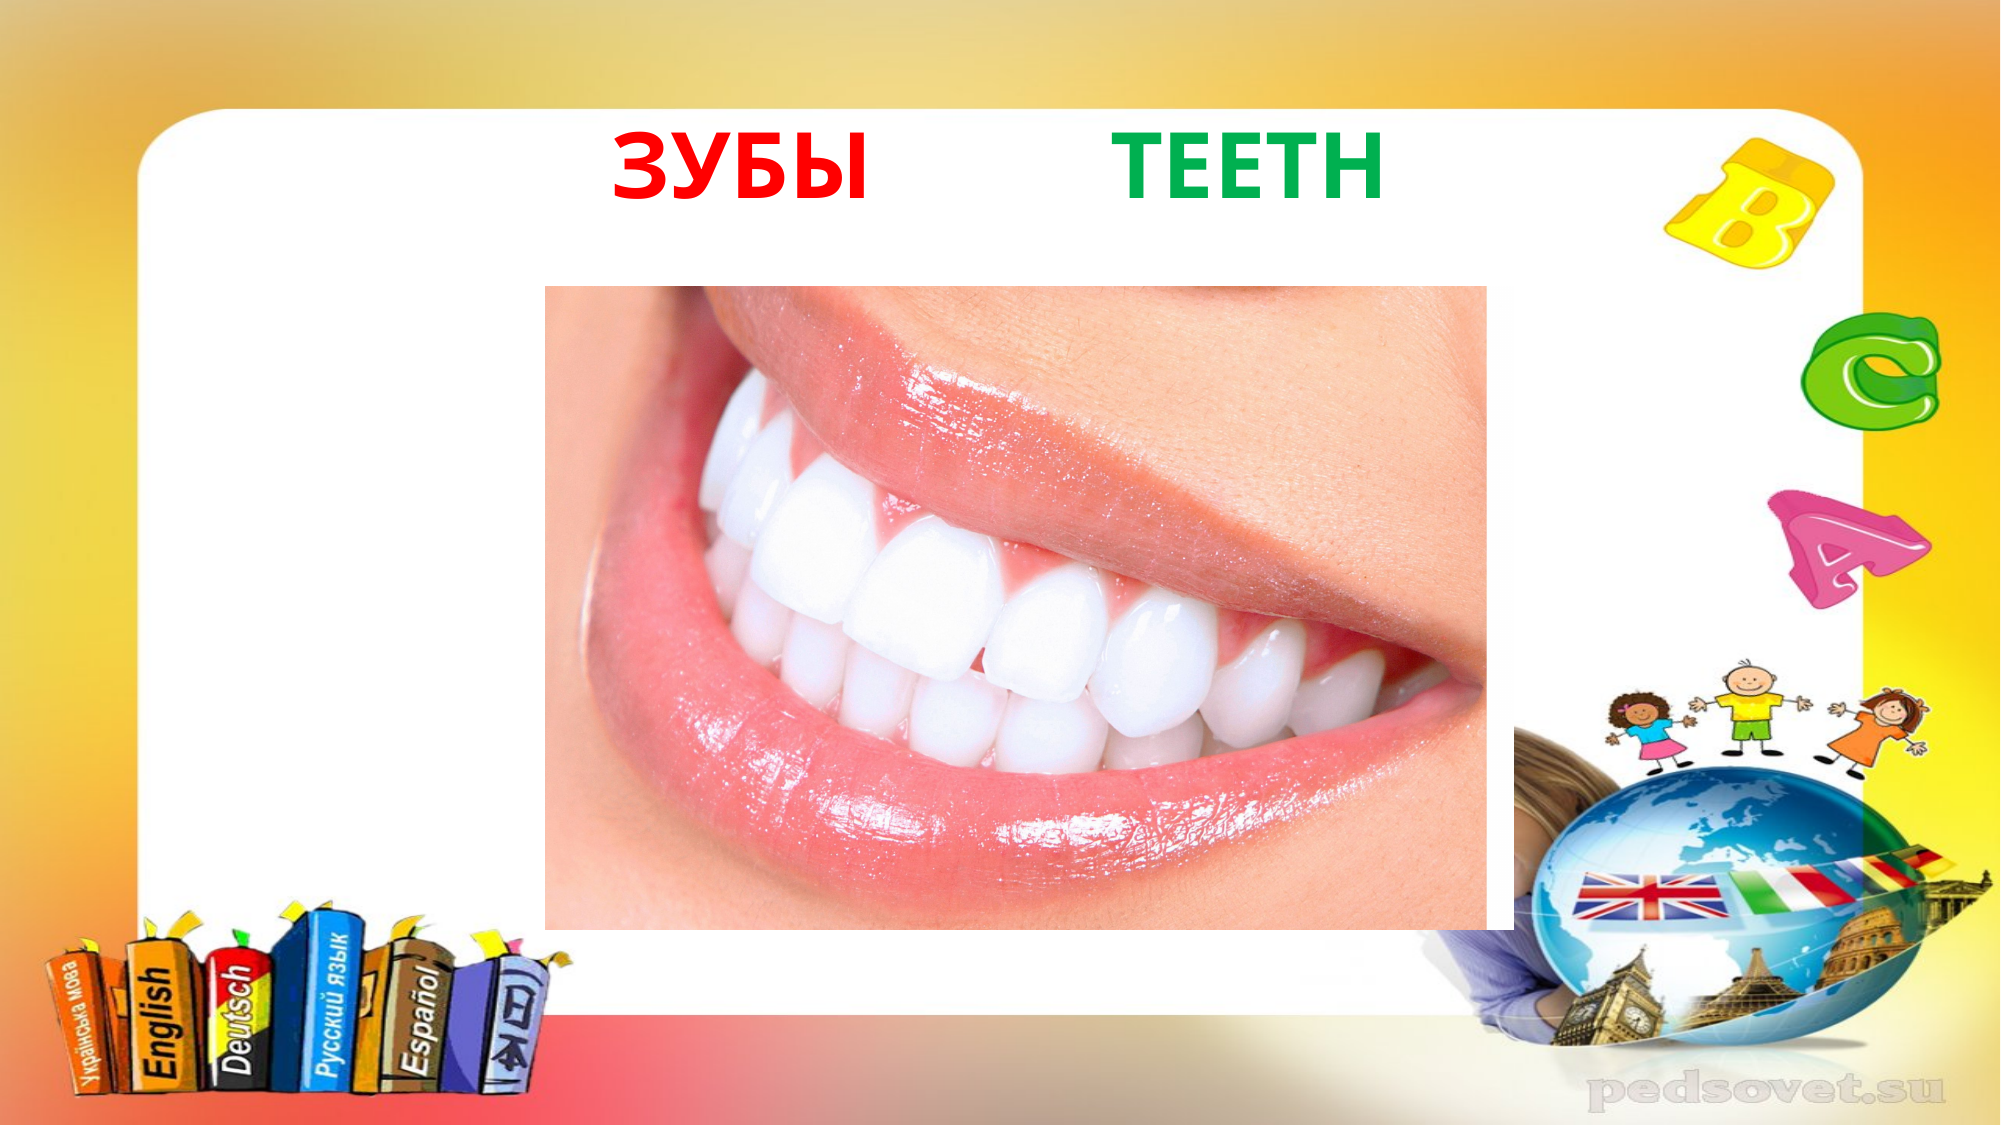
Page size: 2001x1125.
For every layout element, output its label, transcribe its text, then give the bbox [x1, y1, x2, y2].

title ЗУБЫ TEETH [137, 59, 1863, 278]
picture [0, 0, 2001, 1125]
